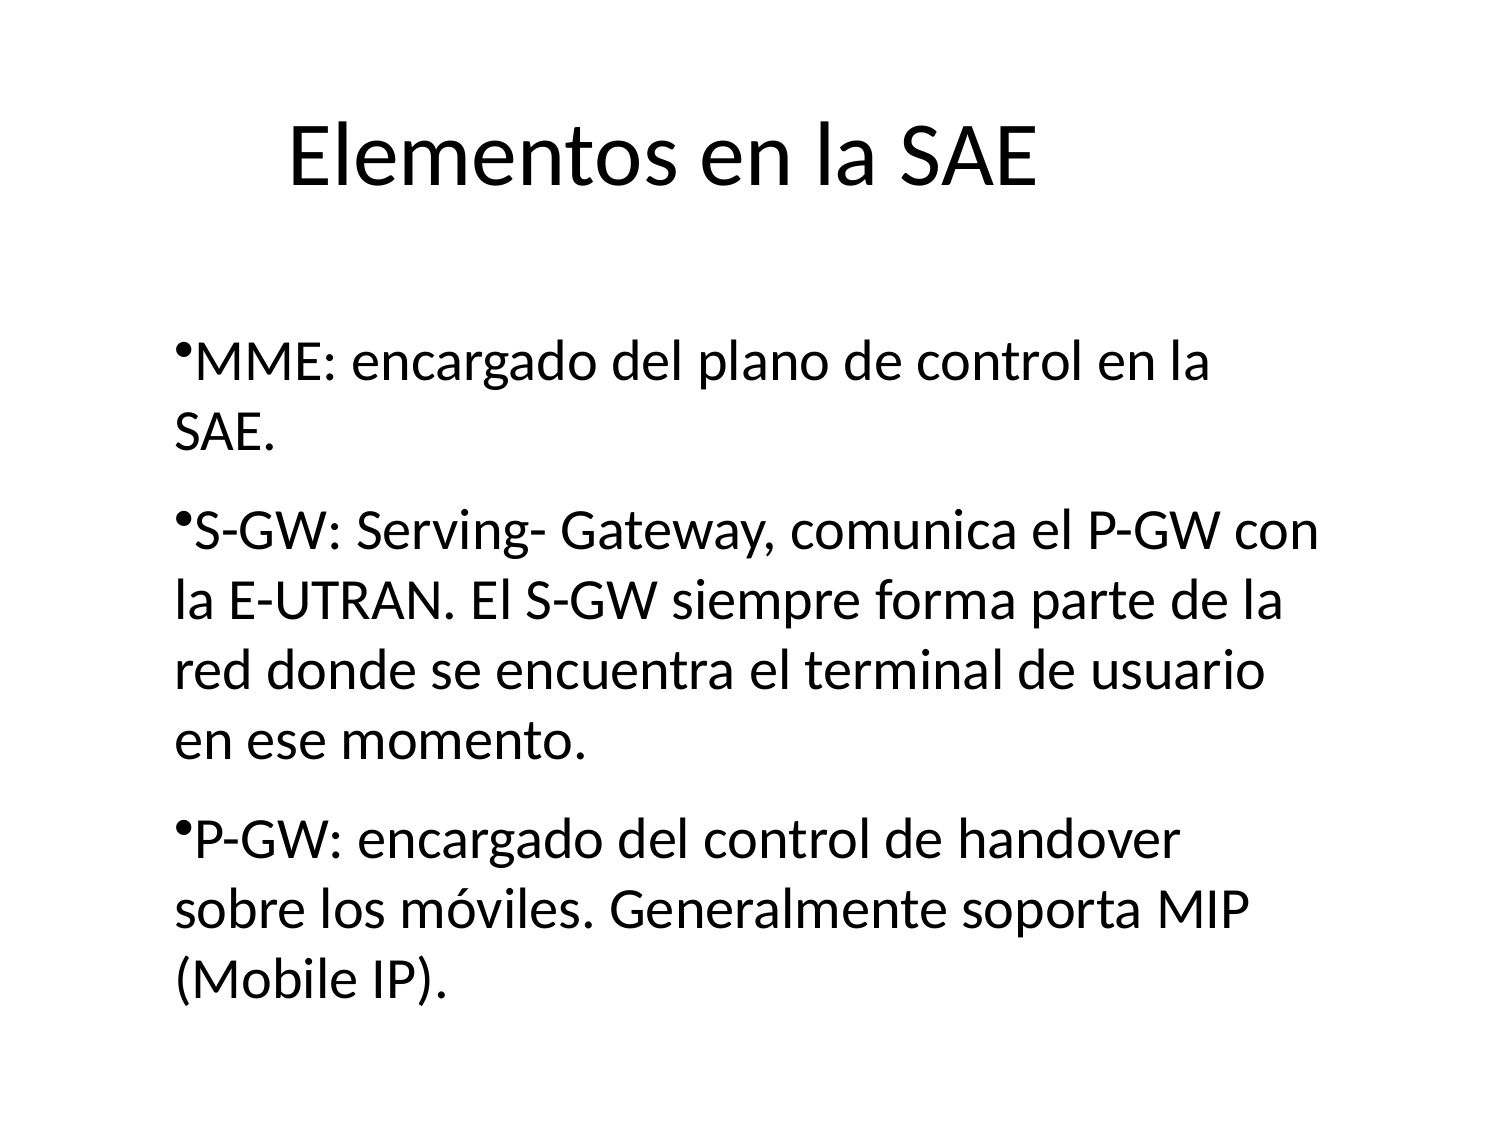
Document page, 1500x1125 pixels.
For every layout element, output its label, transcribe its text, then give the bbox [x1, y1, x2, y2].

text_box MME: encargado del plano de control en la SAE. S-GW: Serving- Gateway, comunica el P-GW con la E-UTRAN. El S-GW siempre forma parte de la red donde se encuentra el terminal de usuario en ese momento. P-GW: encargado del control de handover sobre los móviles. Generalmente soporta MIP (Mobile IP). [159, 314, 1341, 1117]
text_box Elementos en la SAE [132, 85, 1196, 211]
